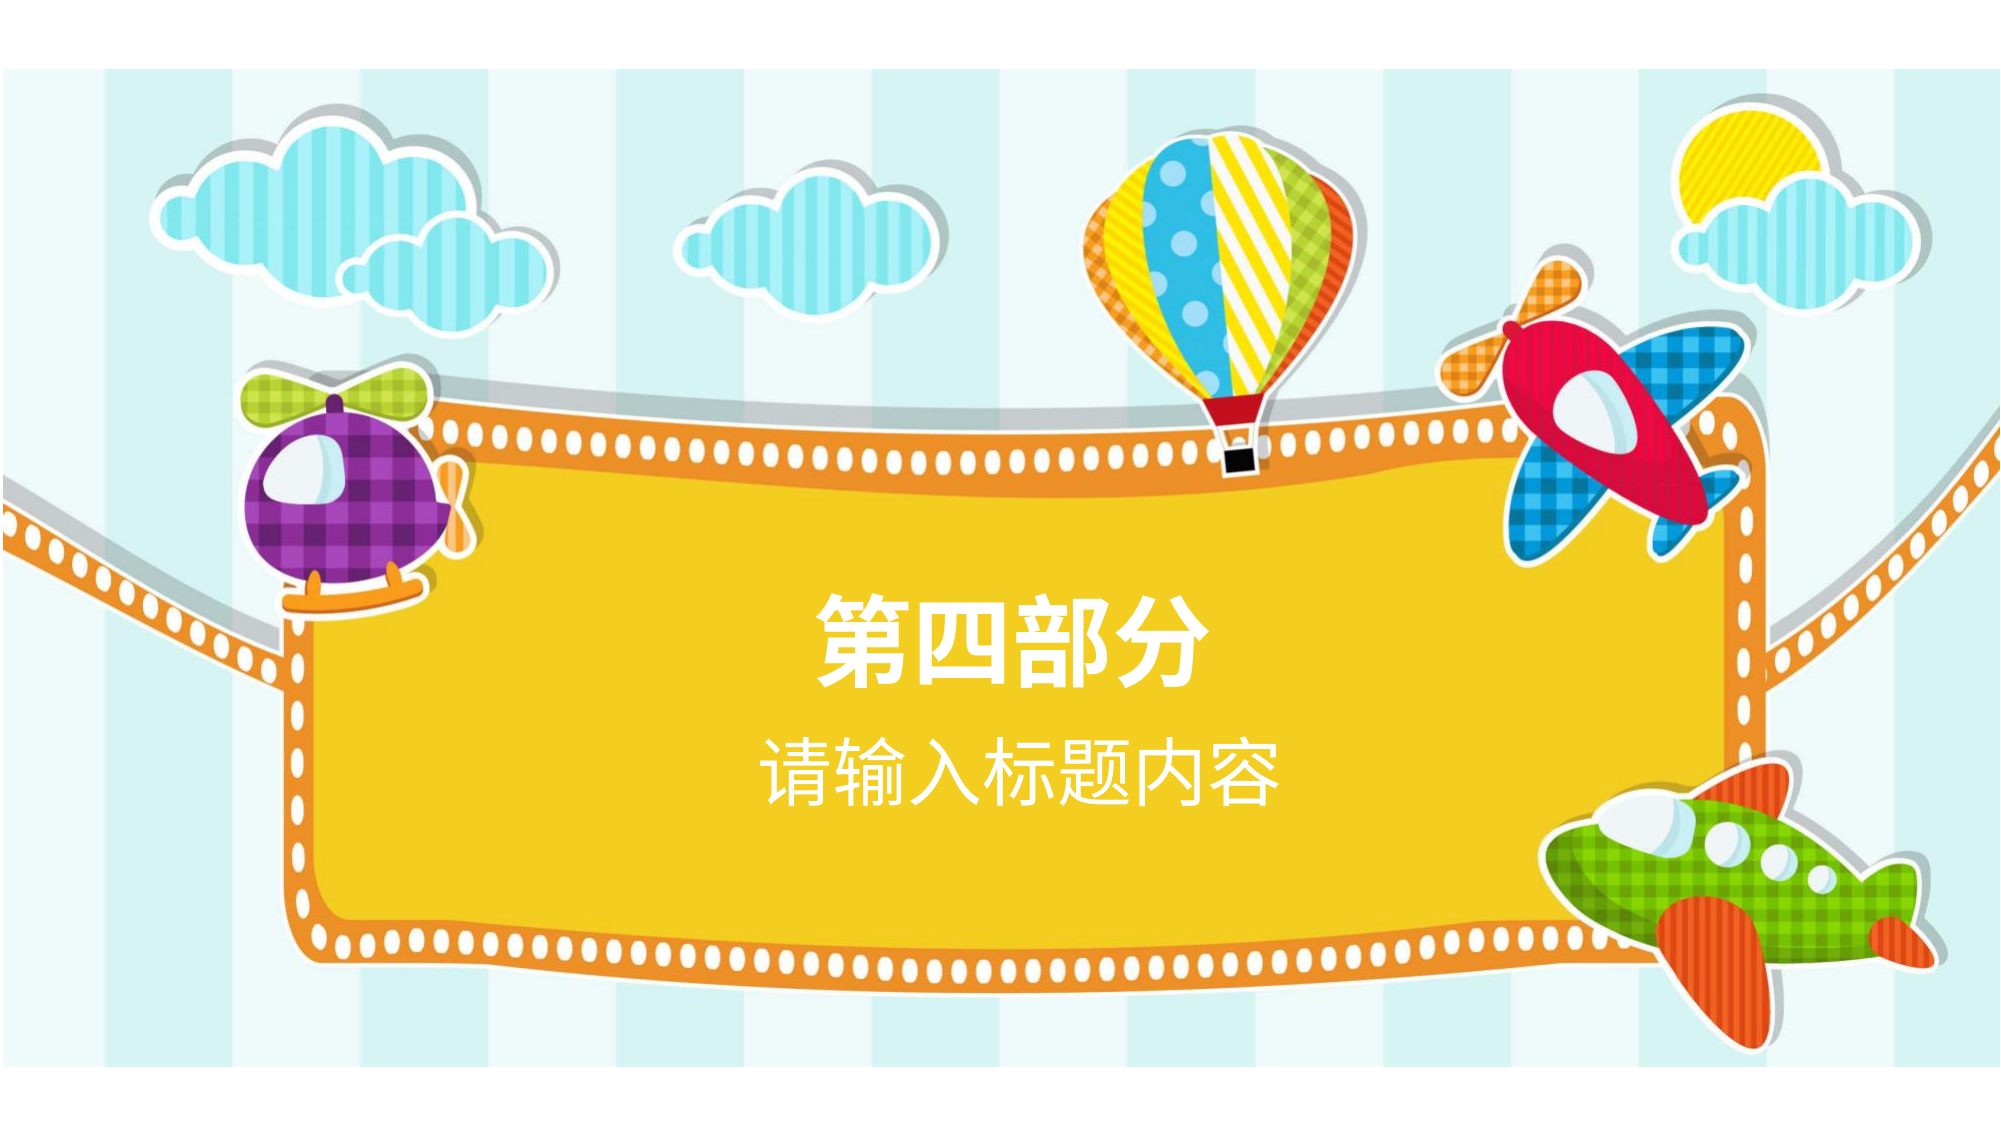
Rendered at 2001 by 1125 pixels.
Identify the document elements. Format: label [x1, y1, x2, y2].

picture [0, 69, 2000, 1067]
